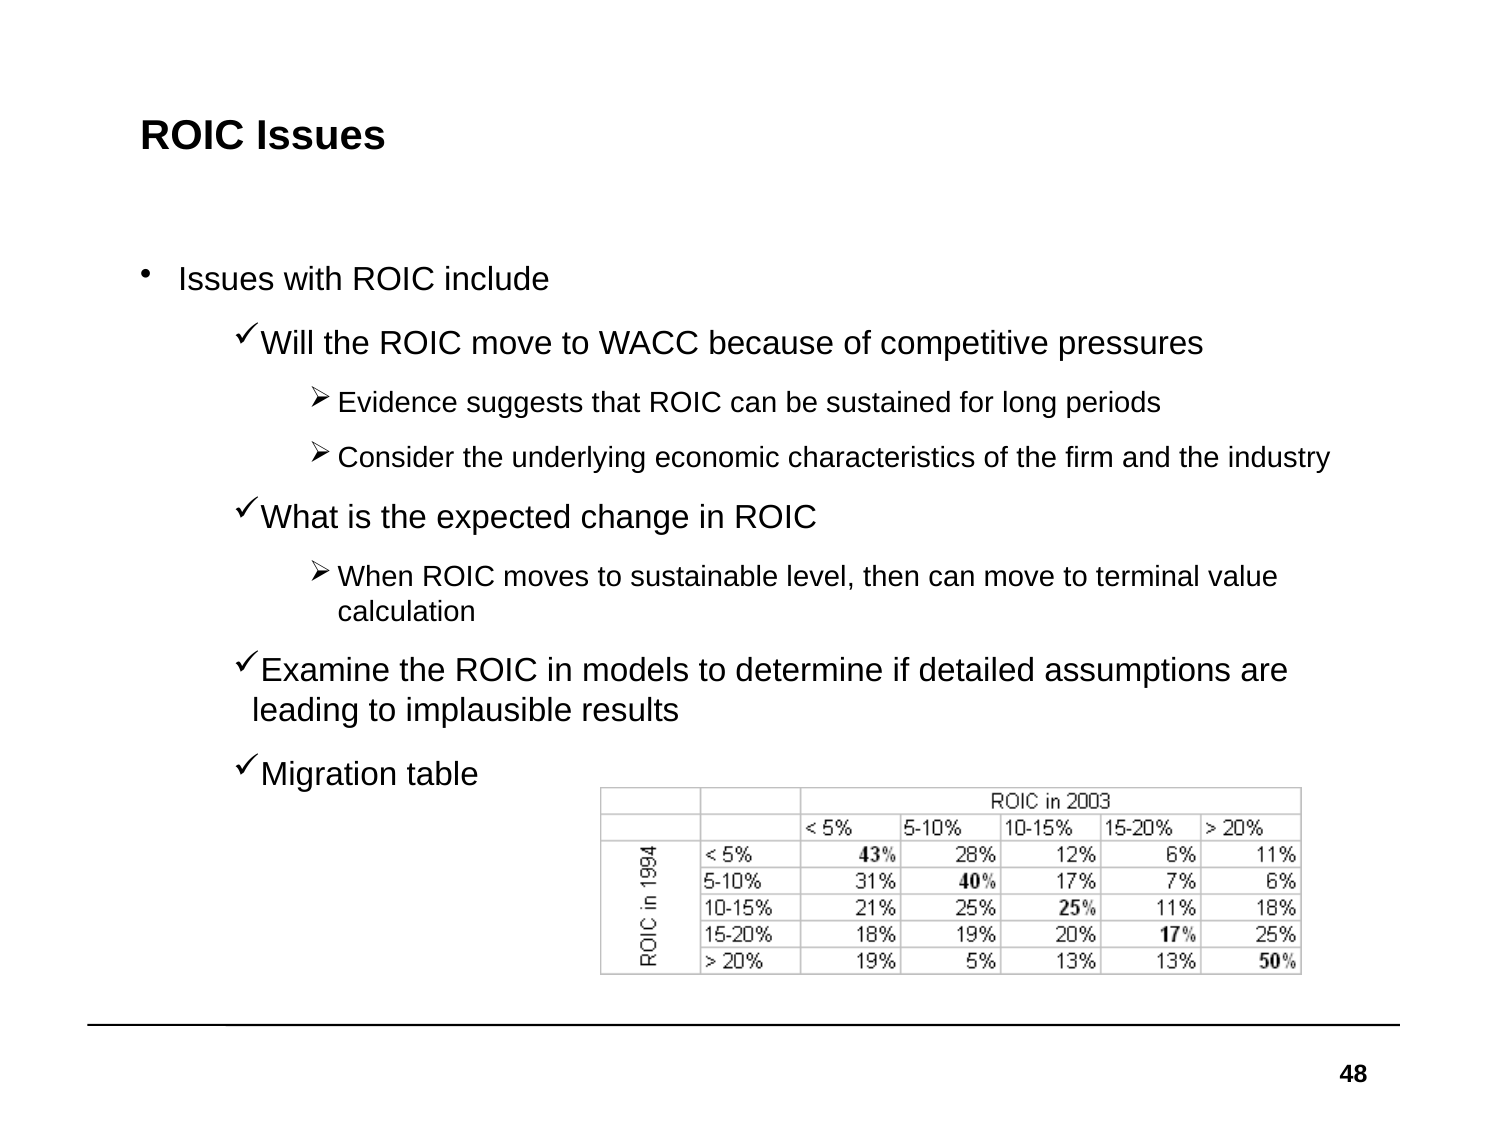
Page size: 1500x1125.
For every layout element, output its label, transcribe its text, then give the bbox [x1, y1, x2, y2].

list Issues with ROIC include Will the ROIC move to WACC because of competitive pressures Evidence suggests that ROIC can be sustained for long periods Consider the underlying economic characteristics of the firm and the industry What is the expected change in ROIC When ROIC moves to sustainable level, then can move to terminal value calculation Examine the ROIC in models to determine if detailed assumptions are leading to implausible results Migration table [125, 249, 1400, 863]
picture [599, 787, 1302, 976]
title ROIC Issues [125, 99, 1350, 225]
